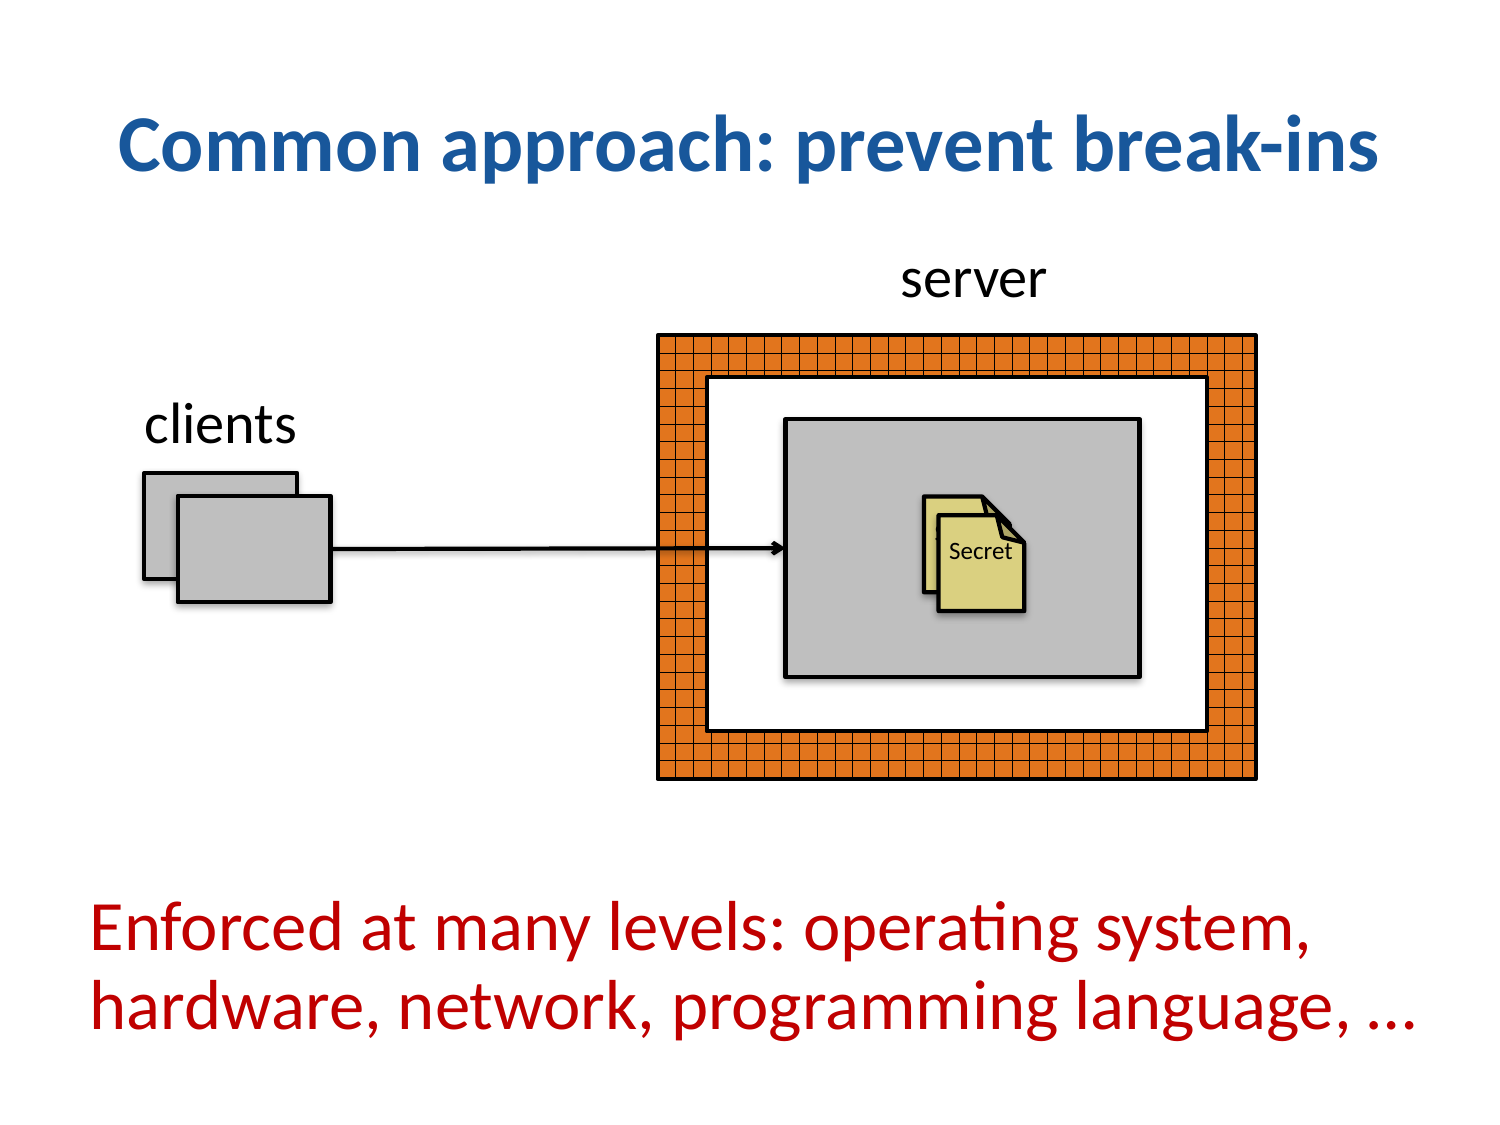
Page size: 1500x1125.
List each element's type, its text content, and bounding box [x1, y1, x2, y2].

text_box [177, 495, 331, 603]
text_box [657, 335, 1256, 780]
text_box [919, 496, 1038, 593]
text_box server [830, 231, 1119, 316]
text_box [144, 472, 298, 580]
title Common approach: prevent break-ins [75, 45, 1425, 233]
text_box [934, 514, 1053, 612]
text_box Enforced at many levels: operating system, hardware, network, programming language, … [74, 878, 1467, 1052]
text_box clients [129, 377, 312, 463]
